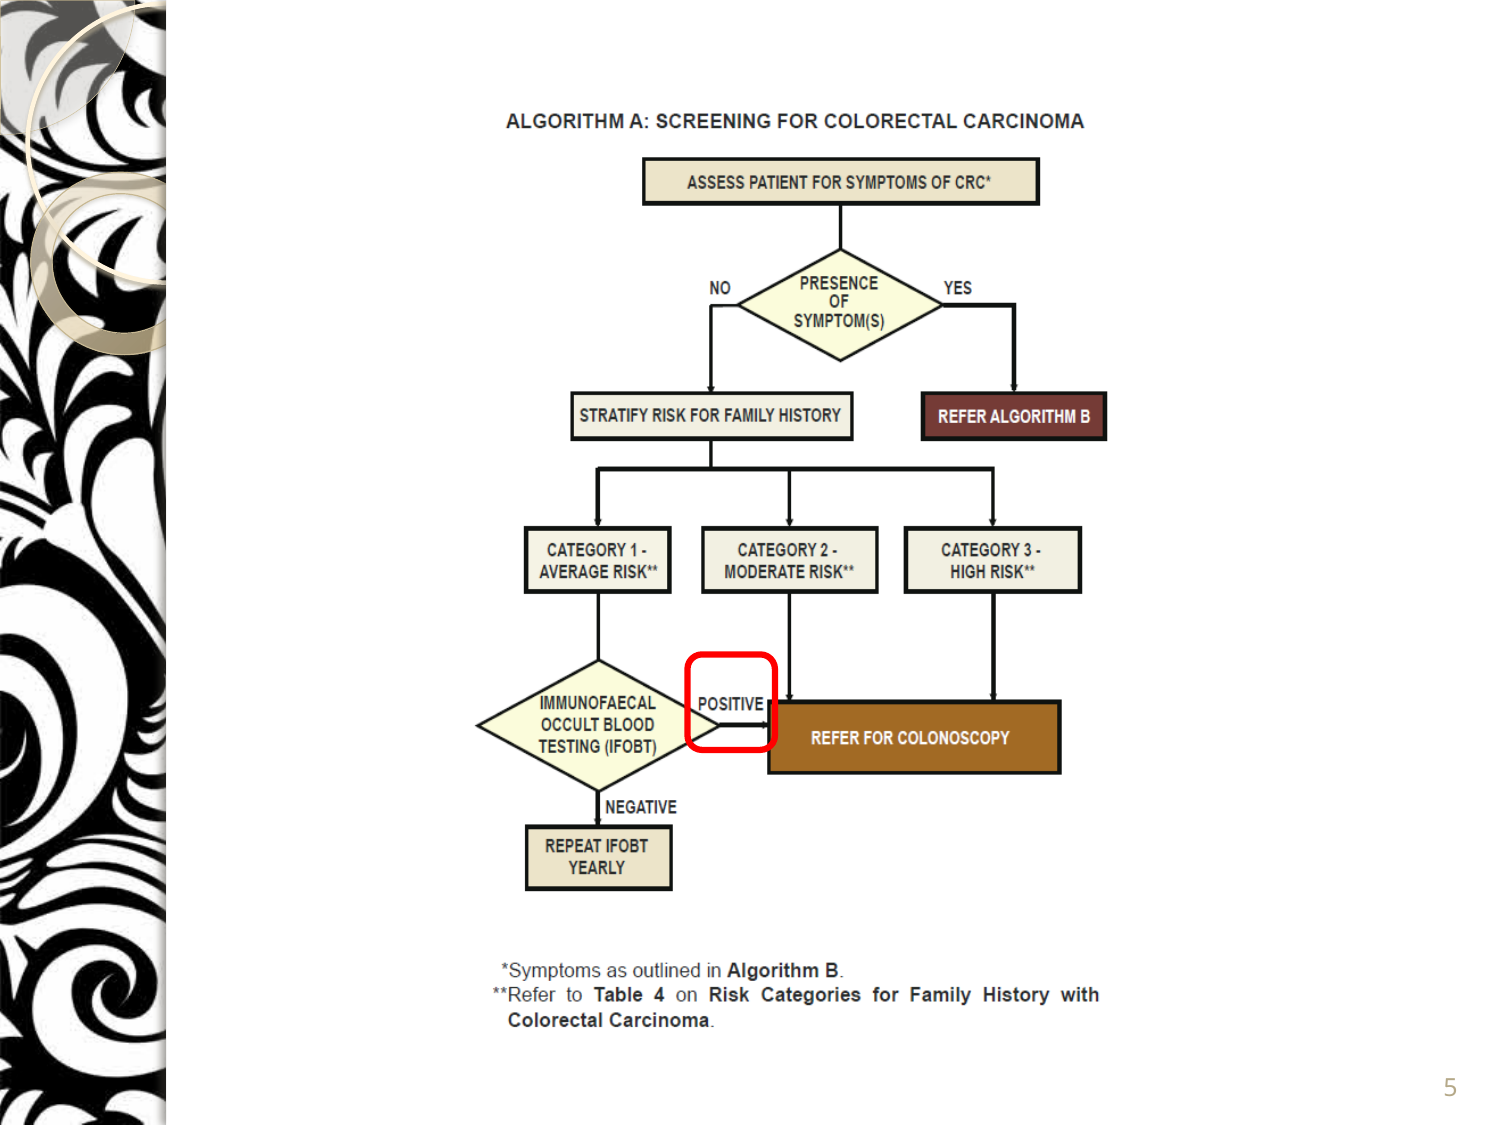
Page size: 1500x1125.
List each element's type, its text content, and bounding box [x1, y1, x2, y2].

picture [62, 195, 160, 280]
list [449, 87, 1138, 1038]
picture [136, 0, 164, 4]
picture [0, 134, 166, 1125]
picture [32, 13, 160, 207]
picture [53, 241, 160, 332]
slide_number 5 [1413, 1034, 1488, 1113]
